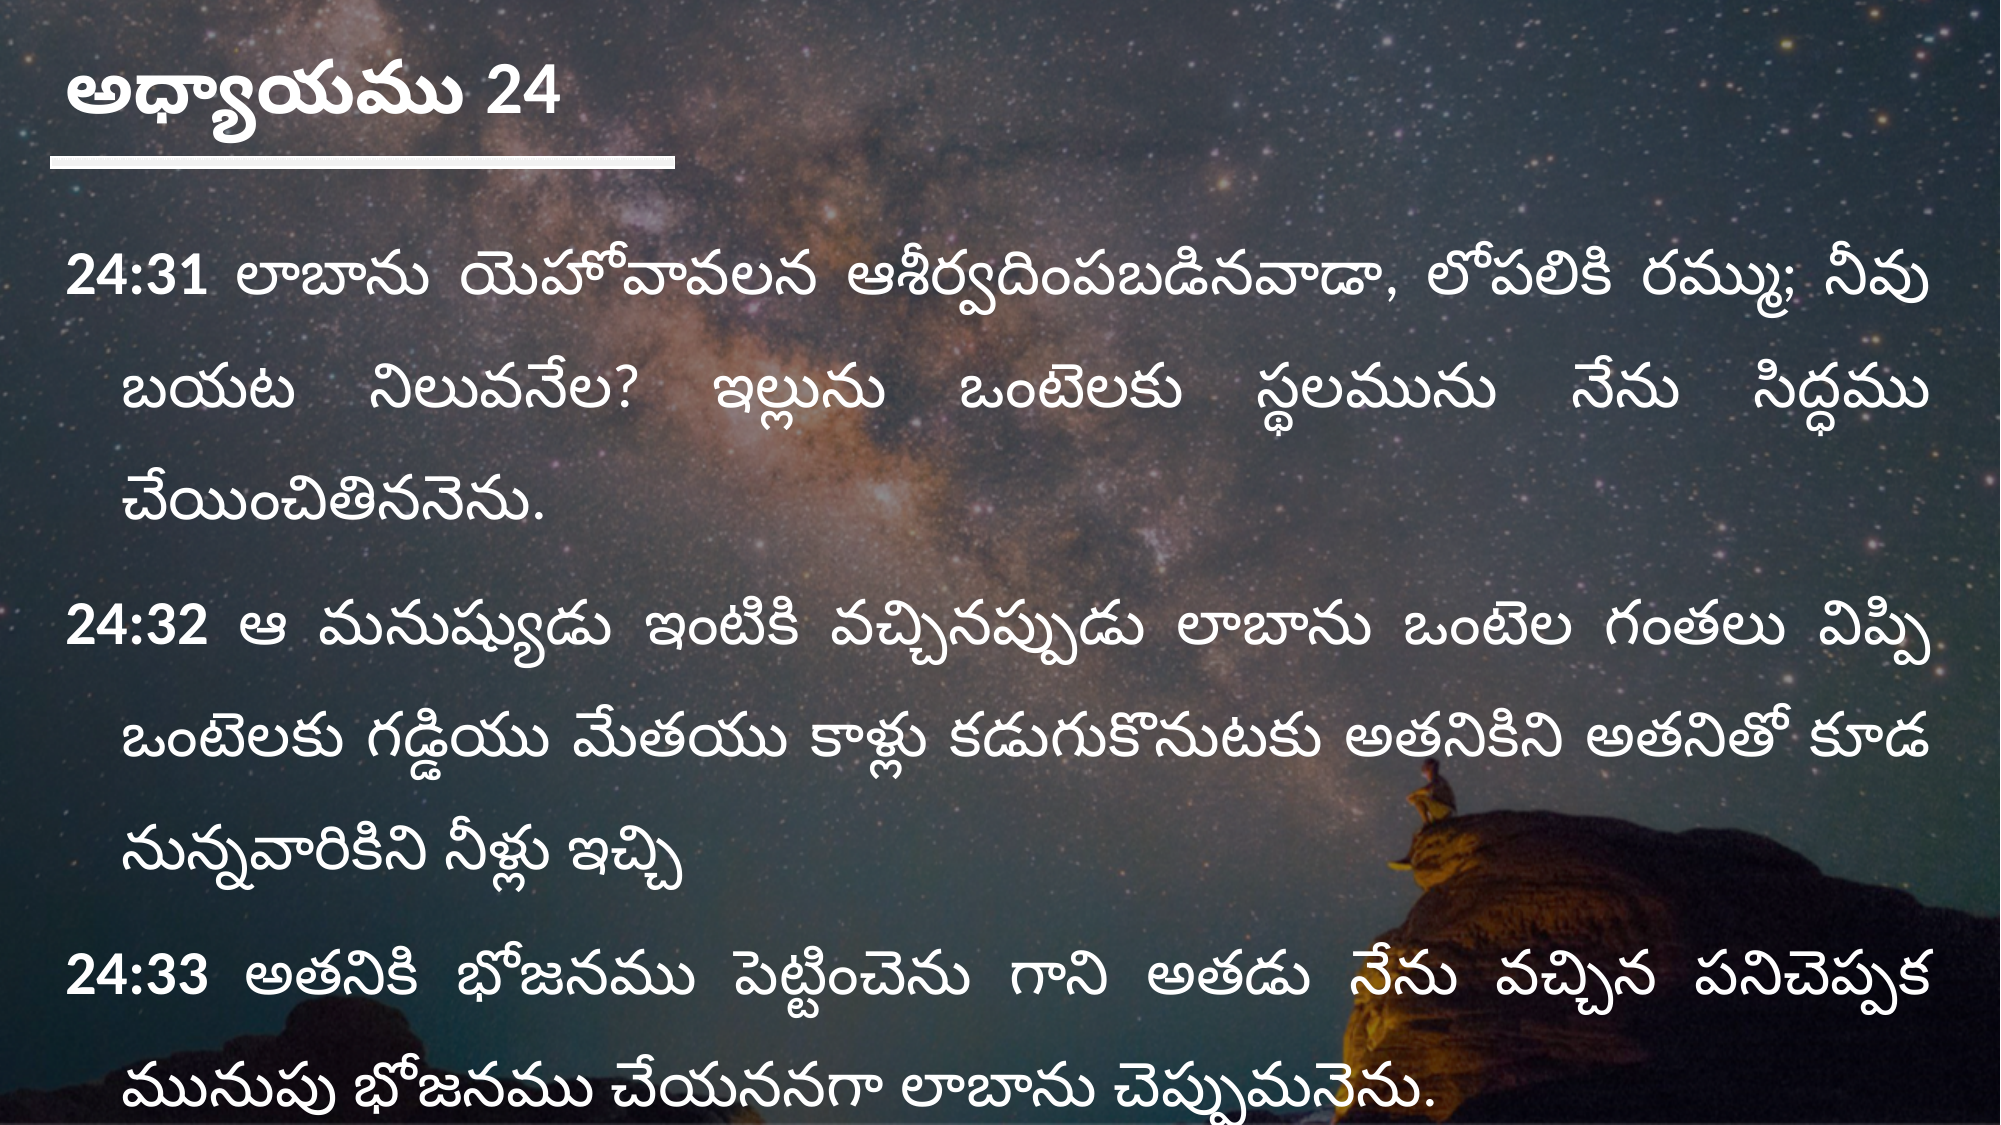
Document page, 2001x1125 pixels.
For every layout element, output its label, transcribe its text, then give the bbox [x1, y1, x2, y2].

title అధ్యాయము 24 [50, 0, 1925, 167]
list 24:31 లాబాను యెహోవావలన ఆశీర్వదింపబడినవాడా, లోపలికి రమ్ము; నీవు బయట నిలువనేల? ఇల్లును ఒంటెలకు స్థలమును నేను సిద్ధము చేయించితిననెను. 24:32 ఆ మనుష్యుడు ఇంటికి వచ్చినప్పుడు లాబాను ఒంటెల గంతలు విప్పి ఒంటెలకు గడ్డియు మేతయు కాళ్లు కడుగుకొనుటకు అతనికిని అతనితో కూడ నున్నవారికిని నీళ్లు ఇచ్చి 24:33 అతనికి భోజనము పెట్టించెను గాని అతడు నేను వచ్చిన పనిచెప్పక మునుపు భోజనము చేయననగా లాబాను చెప్పుమనెను. [50, 187, 1946, 1063]
picture [0, 0, 2000, 1125]
